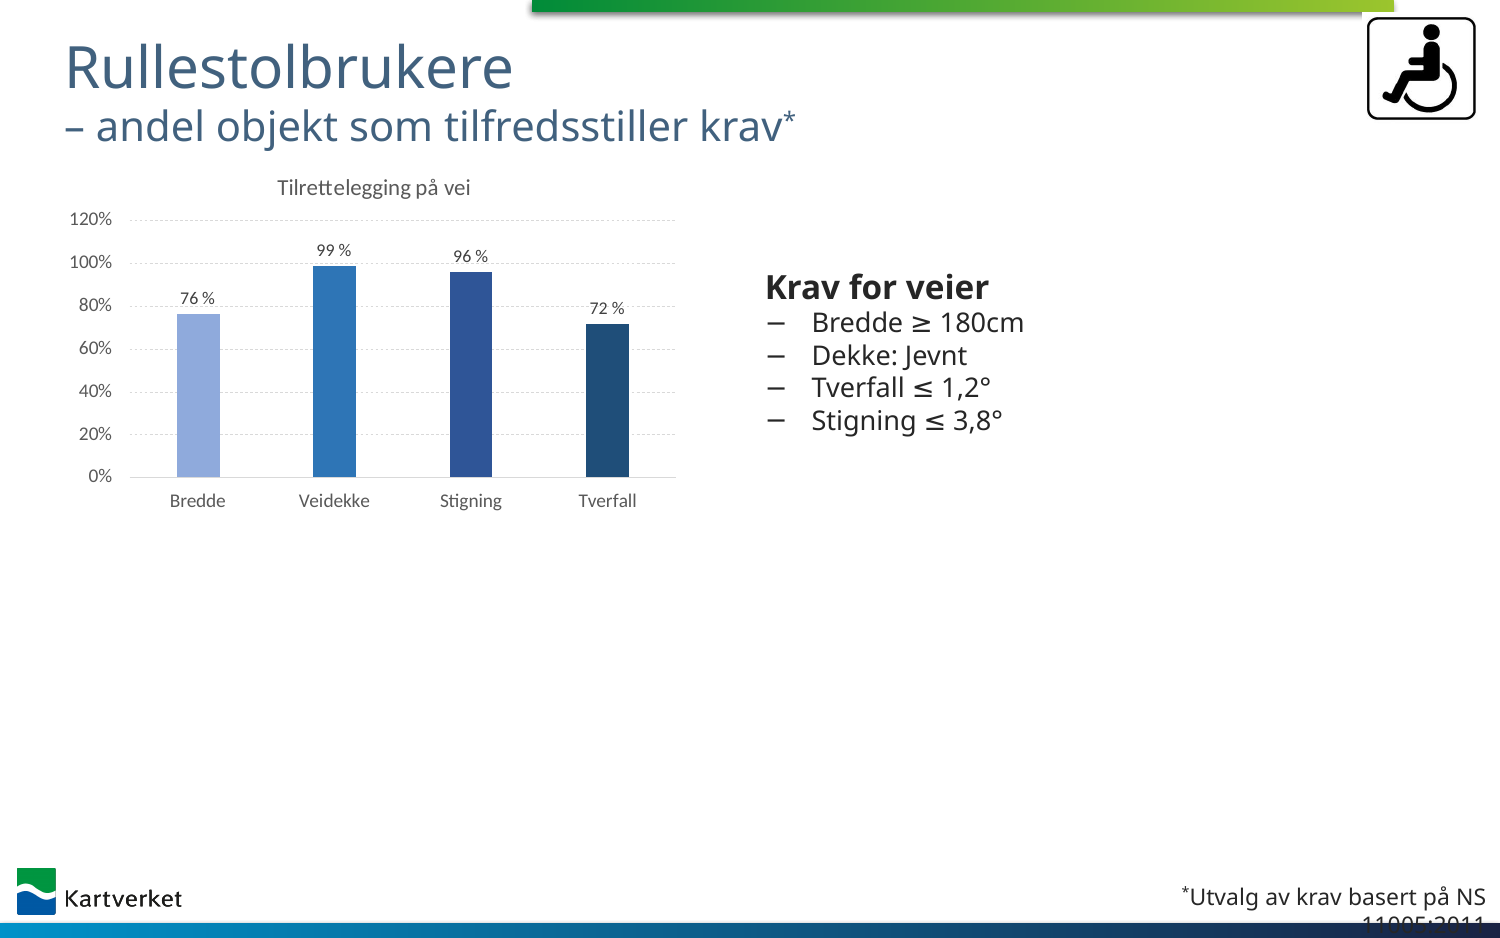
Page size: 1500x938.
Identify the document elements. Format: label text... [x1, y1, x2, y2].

picture [1362, 12, 1481, 126]
picture [62, 166, 687, 519]
text_box Krav for veier Bredde ≥ 180cm Dekke: Jevnt Tverfall ≤ 1,2° Stigning ≤ 3,8° [750, 258, 1234, 444]
text_box Rullestolbrukere – andel objekt som tilfredsstiller krav* [49, 25, 1431, 158]
text_box *Utvalg av krav basert på NS 11005:2011 [1068, 873, 1500, 938]
